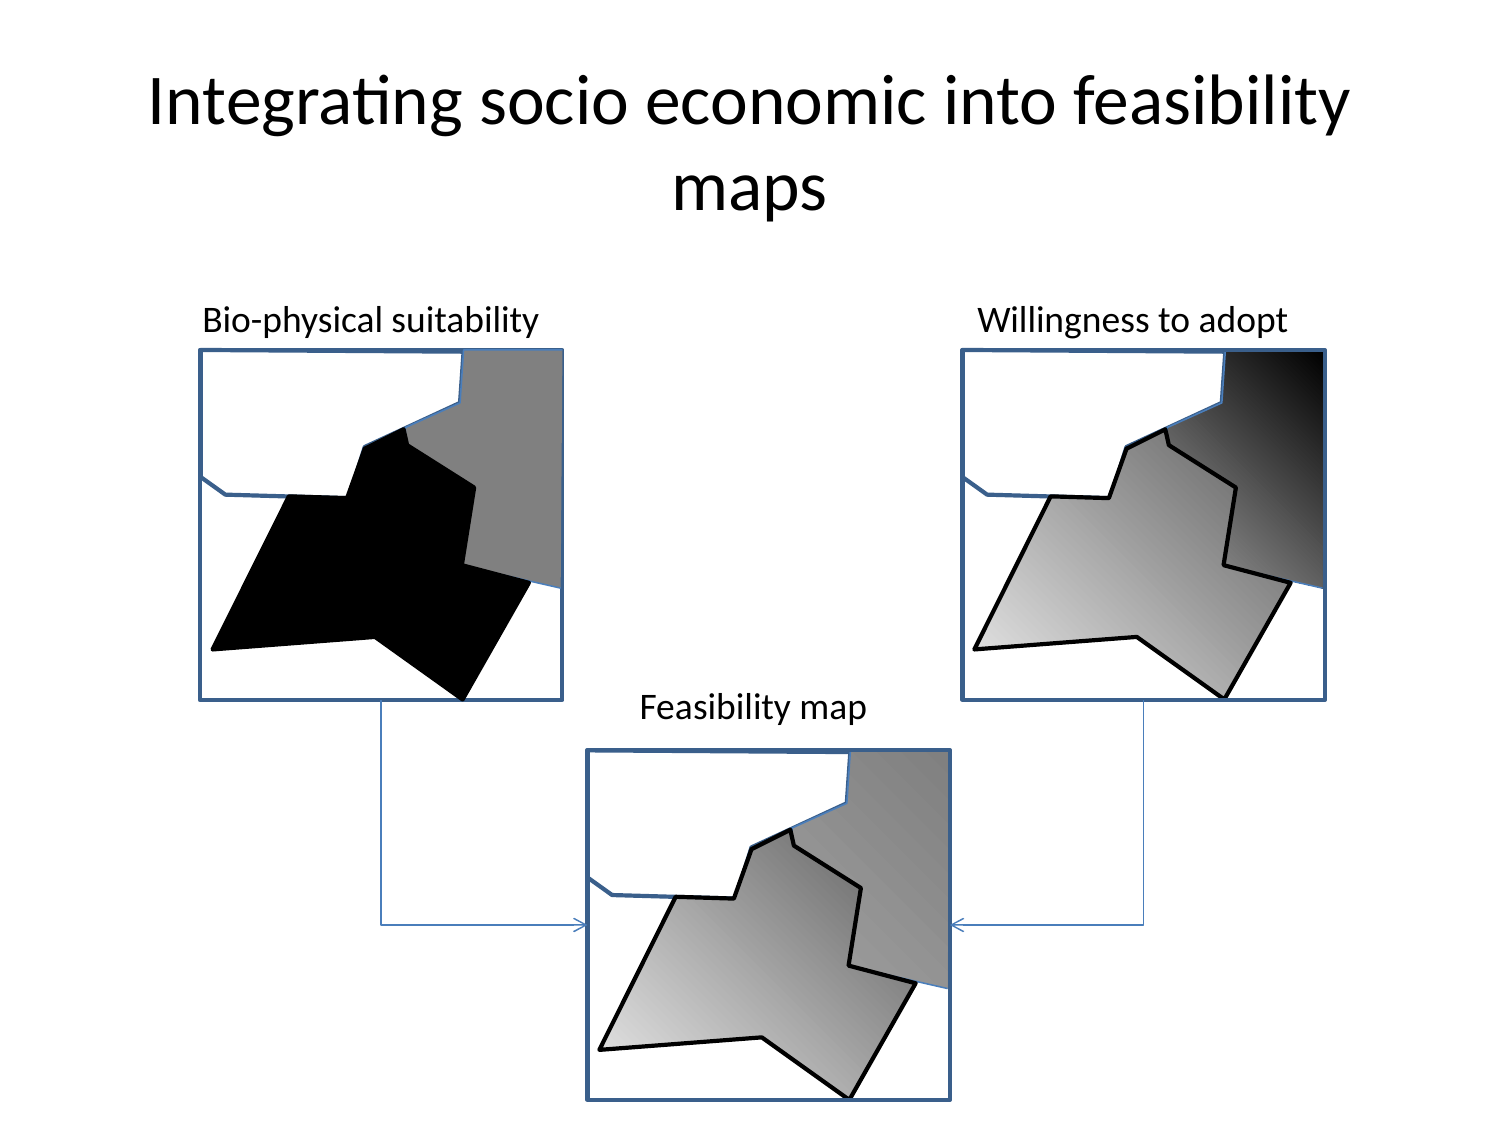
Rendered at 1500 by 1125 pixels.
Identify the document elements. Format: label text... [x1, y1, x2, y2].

text_box Feasibility map [624, 674, 913, 735]
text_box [200, 349, 563, 700]
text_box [371, 709, 598, 916]
text_box [960, 348, 1327, 702]
title Integrating socio economic into feasibility maps [75, 45, 1425, 233]
text_box Bio-physical suitability [187, 287, 613, 348]
text_box Willingness to adopt [962, 287, 1313, 348]
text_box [934, 715, 1160, 910]
text_box [585, 748, 952, 1102]
